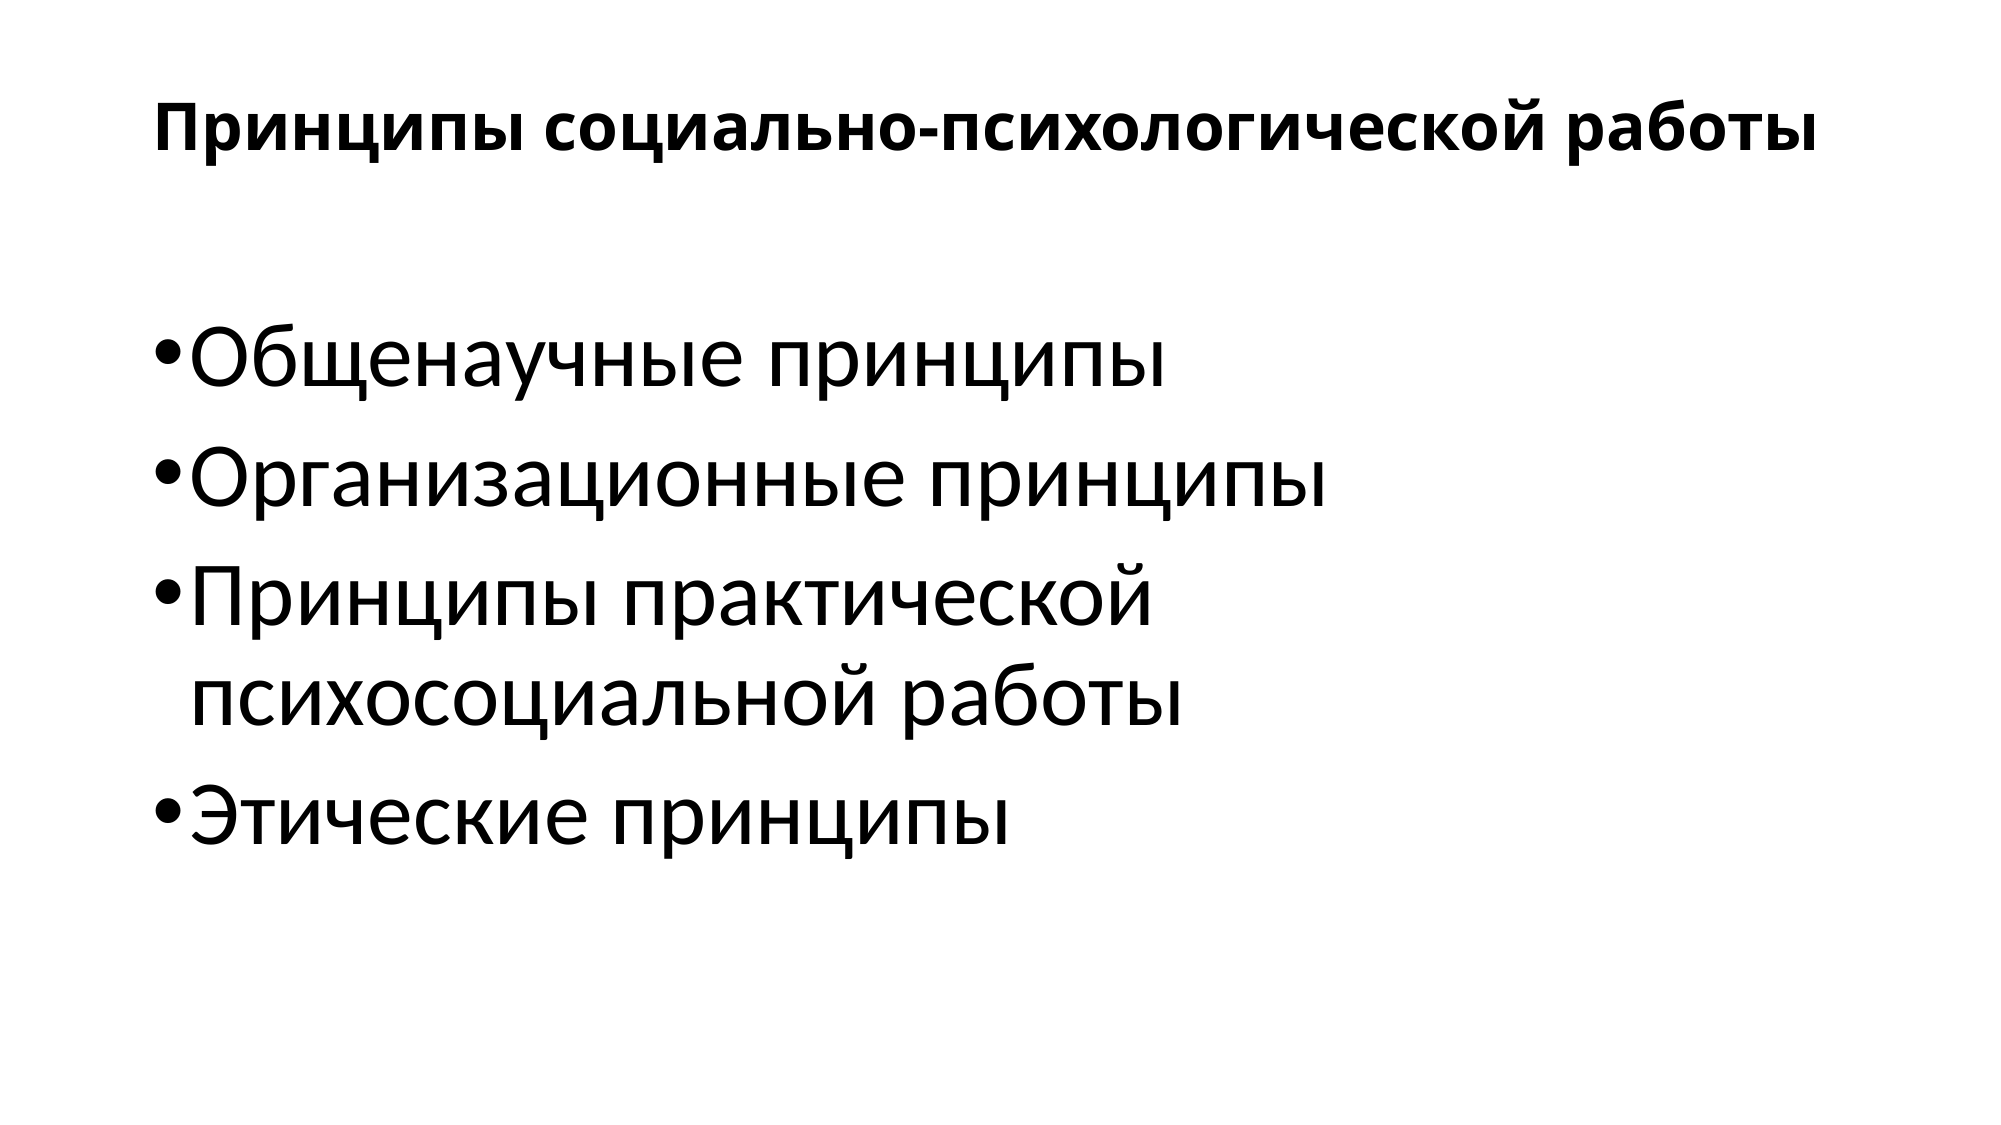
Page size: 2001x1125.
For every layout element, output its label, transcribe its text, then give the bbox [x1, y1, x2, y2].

title Принципы социально-психологической работы [137, 59, 1863, 278]
list Общенаучные принципы Организационные принципы Принципы практической психосоциальной работы Этические принципы [137, 299, 1863, 1014]
